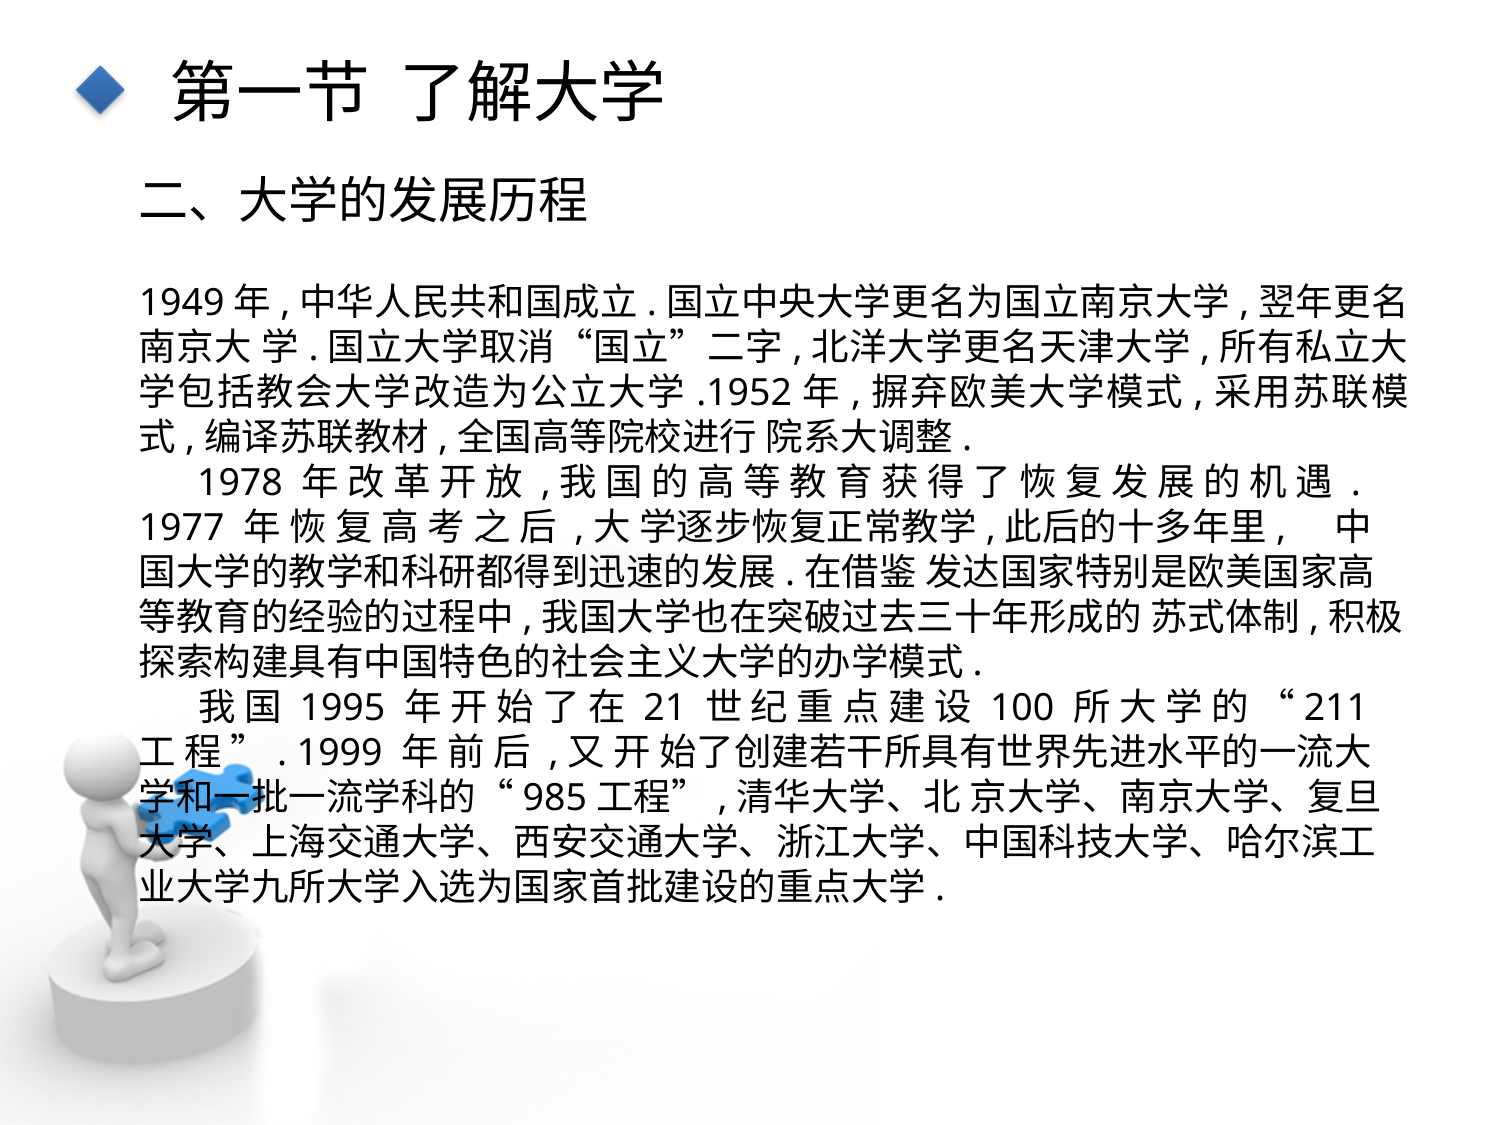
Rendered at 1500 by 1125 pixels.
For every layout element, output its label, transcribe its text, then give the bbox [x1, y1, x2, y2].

text_box 第一节 了解大学 [154, 42, 682, 138]
picture [0, 0, 1500, 1125]
text_box [76, 65, 125, 115]
text_box 二、大学的发展历程 1949年,中华人民共和国成立.国立中央大学更名为国立南京大学,翌年更名南京大 学.国立大学取消“国立”二字,北洋大学更名天津大学,所有私立大学包括教会大学改造为公立大学.1952年,摒弃欧美大学模式,采用苏联模式,编译苏联教材,全国高等院校进行 院系大调整. 1978 年 改 革 开 放 ,我 国 的 高 等 教 育 获 得 了 恢 复 发 展 的 机 遇 . 1977 年 恢 复 高 考 之 后 ,大 学逐步恢复正常教学,此后的十多年里, 中国大学的教学和科研都得到迅速的发展.在借鉴 发达国家特别是欧美国家高等教育的经验的过程中,我国大学也在突破过去三十年形成的 苏式体制,积极探索构建具有中国特色的社会主义大学的办学模式. 我 国 1995 年 开 始 了 在 21 世 纪 重 点 建 设 100 所 大 学 的 “211 工 程 ”. 1999 年 前 后 ,又 开 始了创建若干所具有世界先进水平的一流大学和一批一流学科的“985工程”,清华大学、北 京大学、南京大学、复旦大学、上海交通大学、西安交通大学、浙江大学、中国科技大学、哈尔滨工业大学九所大学入选为国家首批建设的重点大学. [123, 160, 1424, 916]
